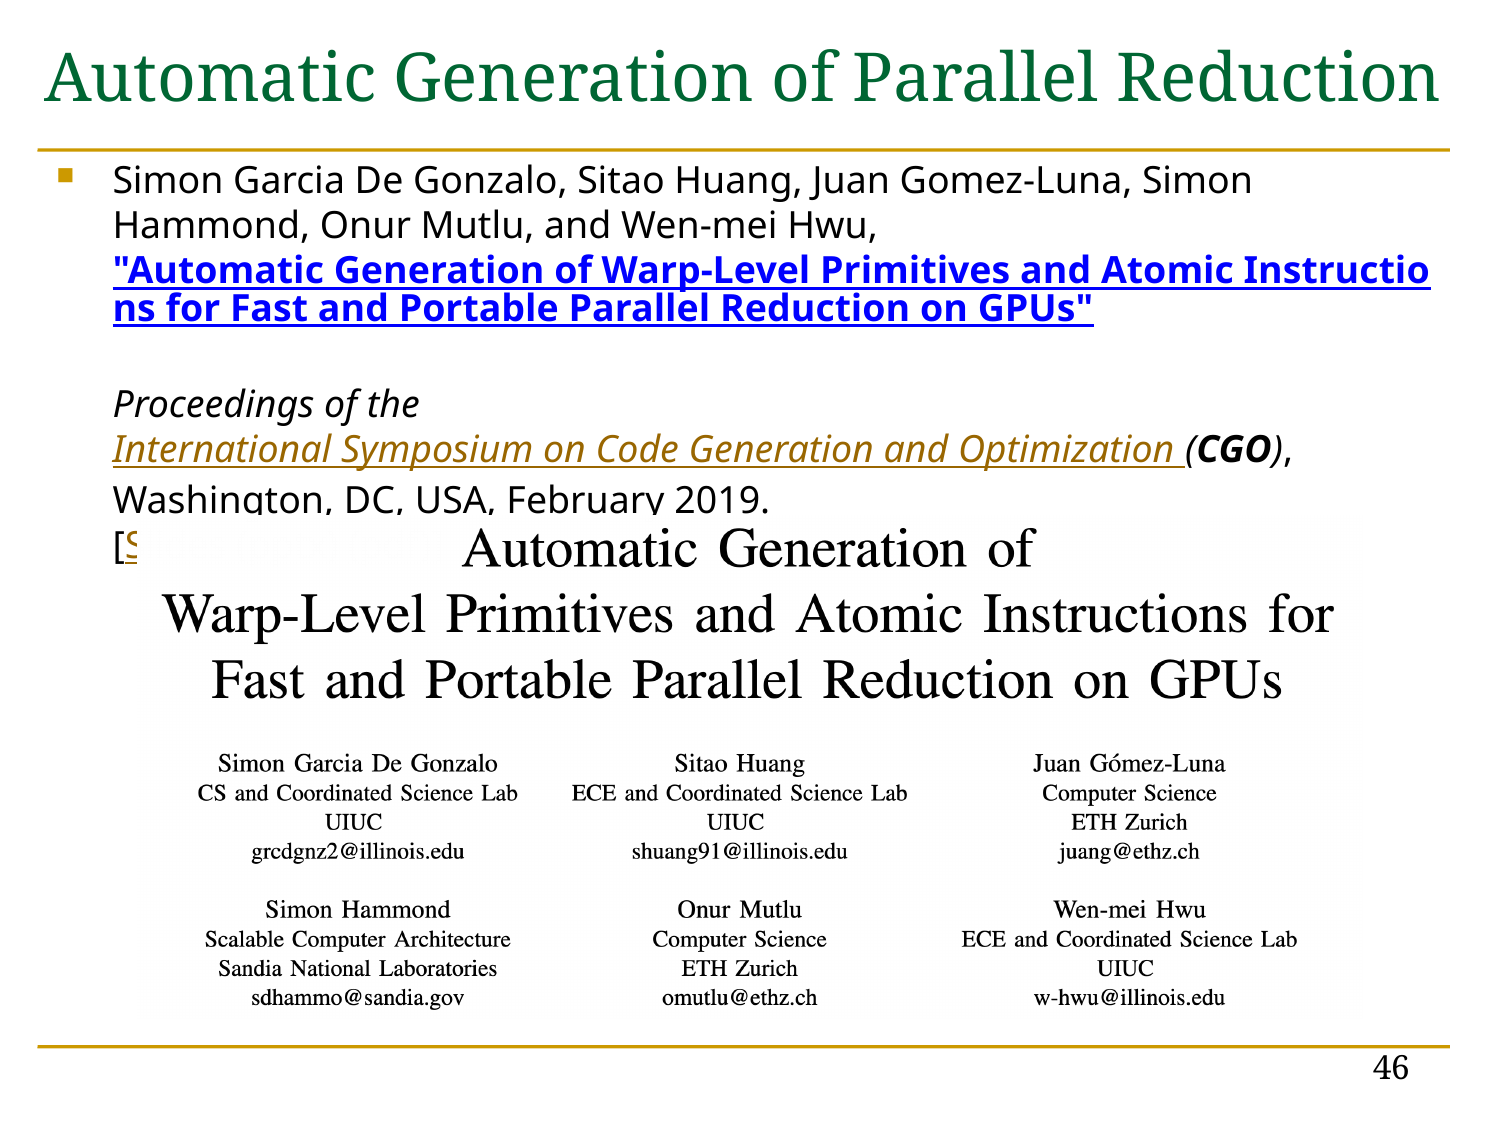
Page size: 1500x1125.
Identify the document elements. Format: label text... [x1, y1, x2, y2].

slide_number 46 [1074, 1023, 1426, 1100]
picture [136, 514, 1363, 1020]
title Automatic Generation of Parallel Reduction [29, 0, 1500, 150]
list Simon Garcia De Gonzalo, Sitao Huang, Juan Gomez-Luna, Simon Hammond, Onur Mutlu, and Wen-mei Hwu, "Automatic Generation of Warp-Level Primitives and Atomic Instructions for Fast and Portable Parallel Reduction on GPUs" Proceedings of the International Symposium on Code Generation and Optimization (CGO), Washington, DC, USA, February 2019. [Slides (pptx) (pdf)] [41, 150, 1448, 1000]
